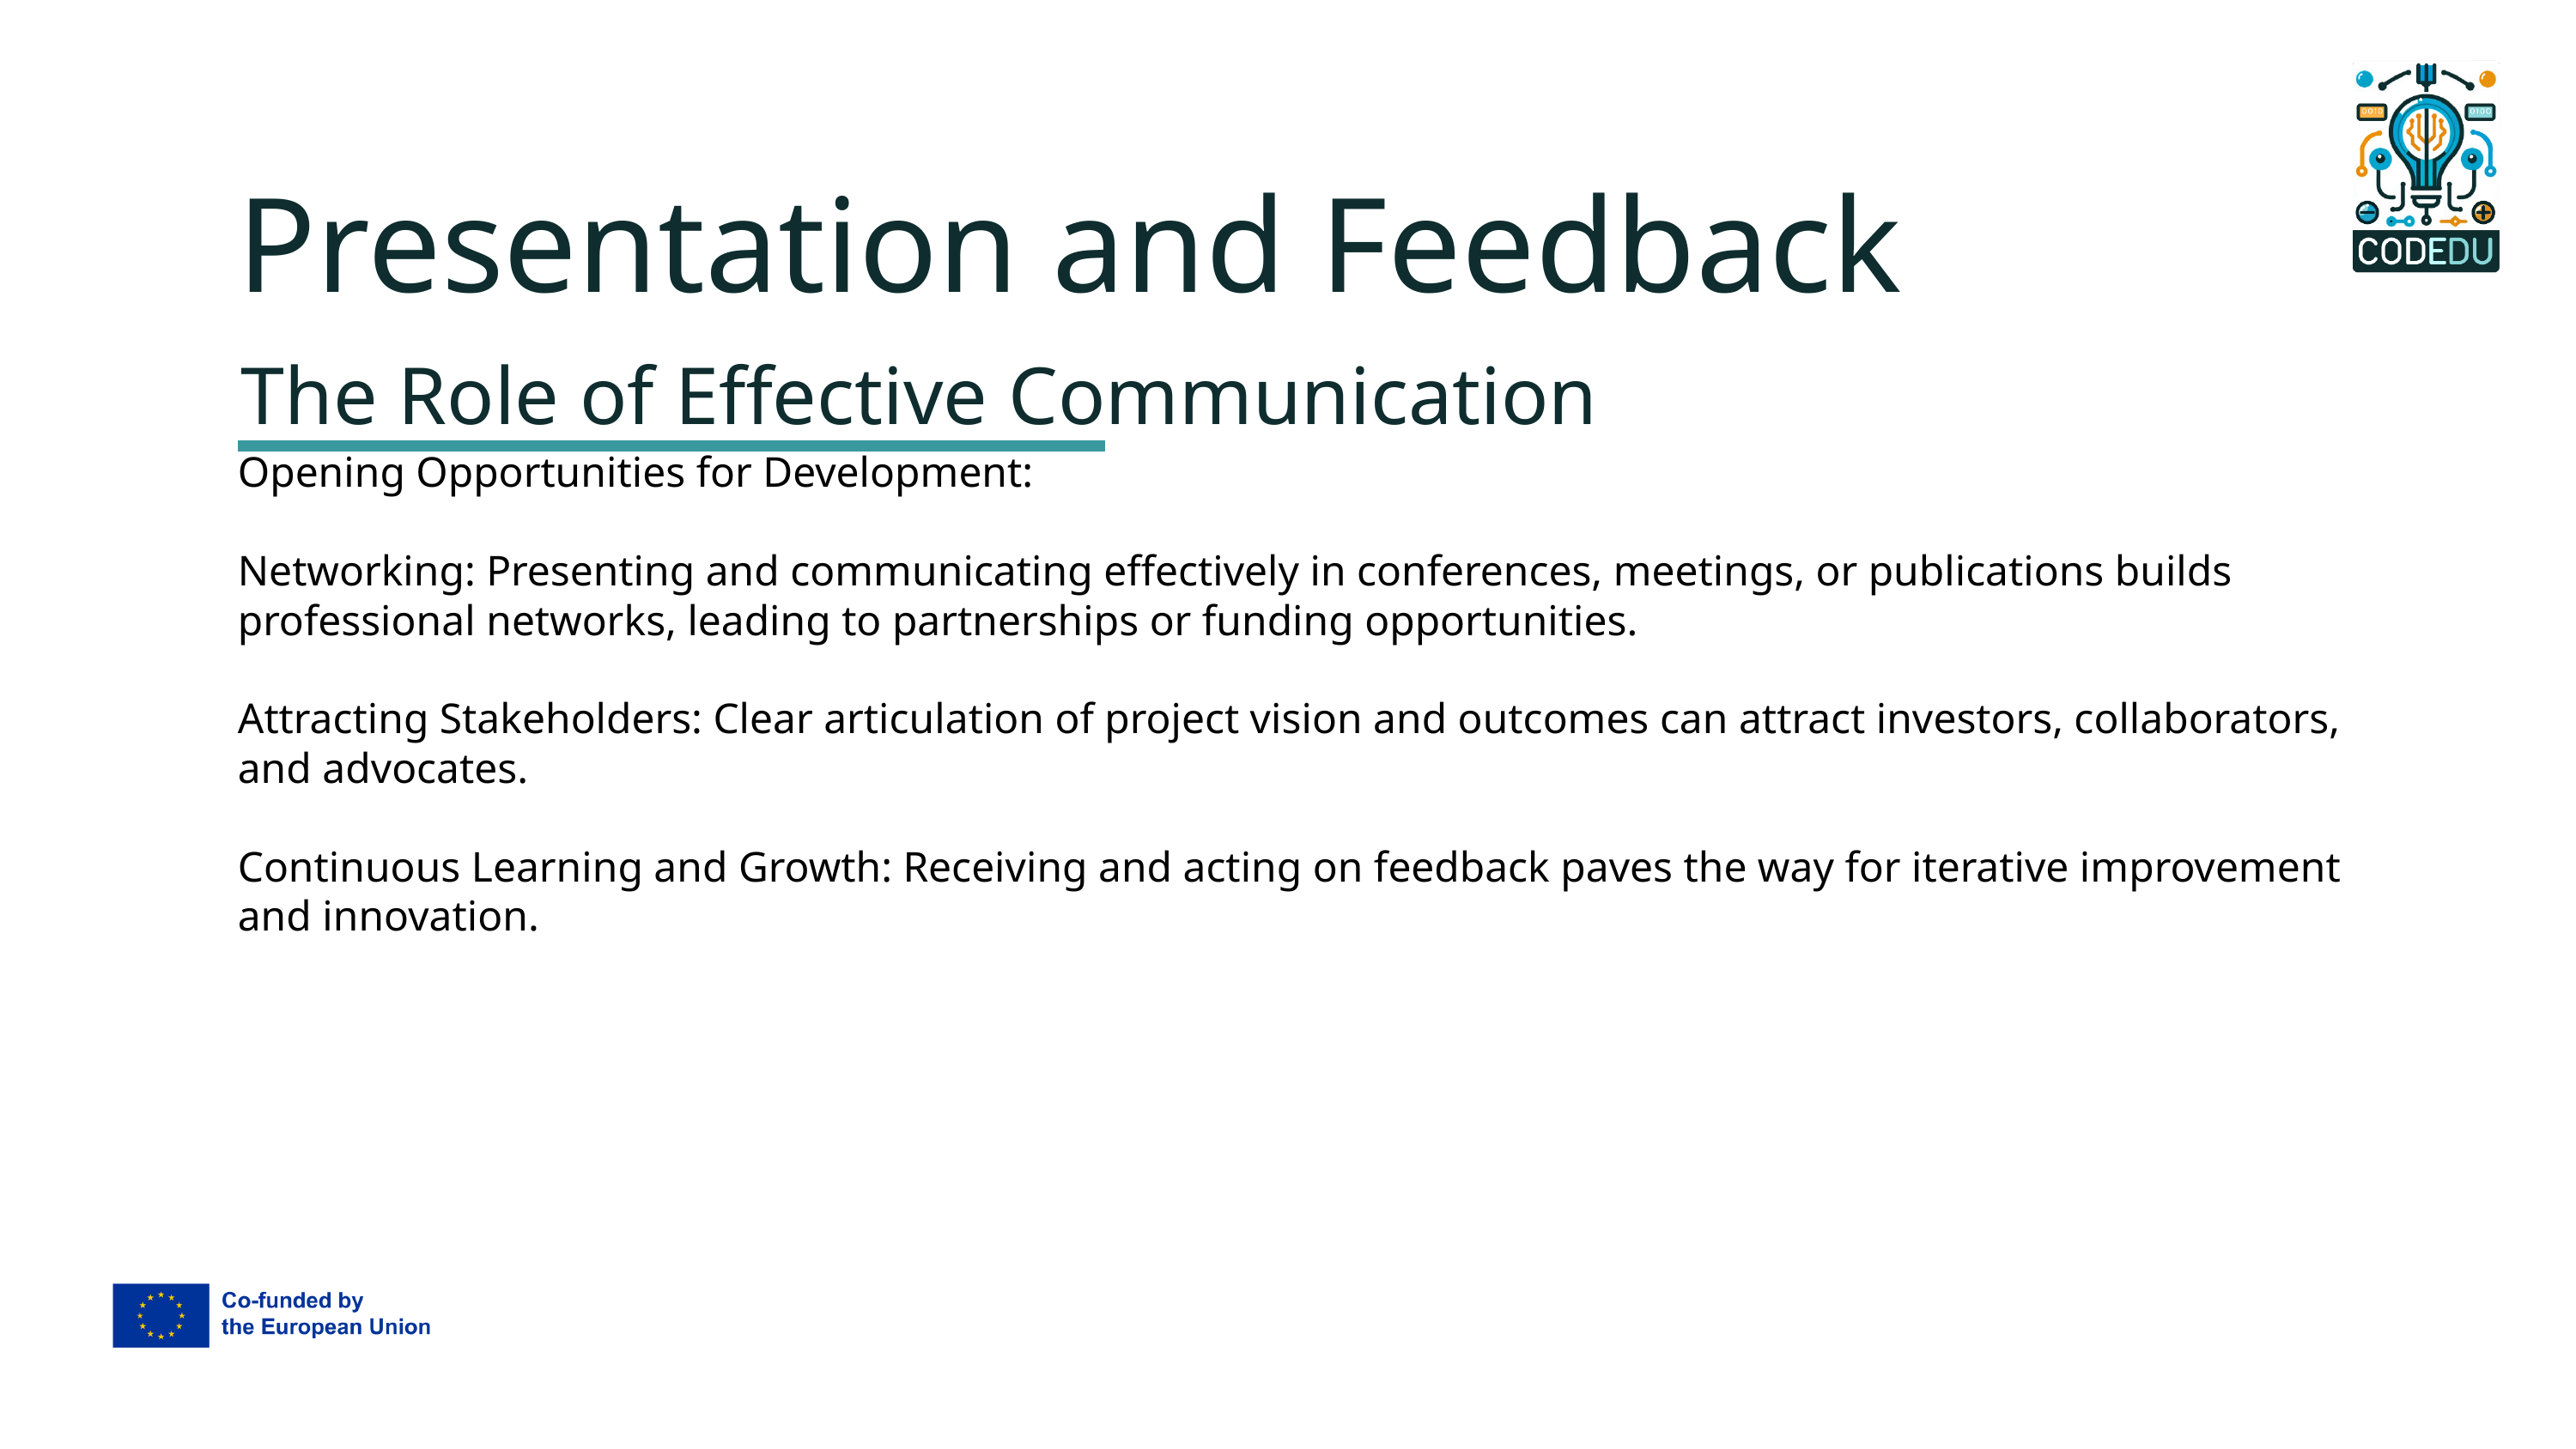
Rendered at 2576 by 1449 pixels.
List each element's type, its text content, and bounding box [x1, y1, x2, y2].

text_box Presentation and Feedback [237, 146, 2217, 318]
text_box [107, 1278, 443, 1353]
text_box Opening Opportunities for Development: Networking: Presenting and communicating effectively in conferences, meetings, or publications builds professional networks, leading to partnerships or funding opportunities. Attracting Stakeholders: Clear articulation of project vision and outcomes can attract investors, collaborators, and advocates. Continuous Learning and Growth: Receiving and acting on feedback paves the way for iterative improvement and innovation. [237, 446, 2382, 989]
text_box The Role of Effective Communication [240, 318, 2396, 440]
picture [2221, 0, 2576, 395]
